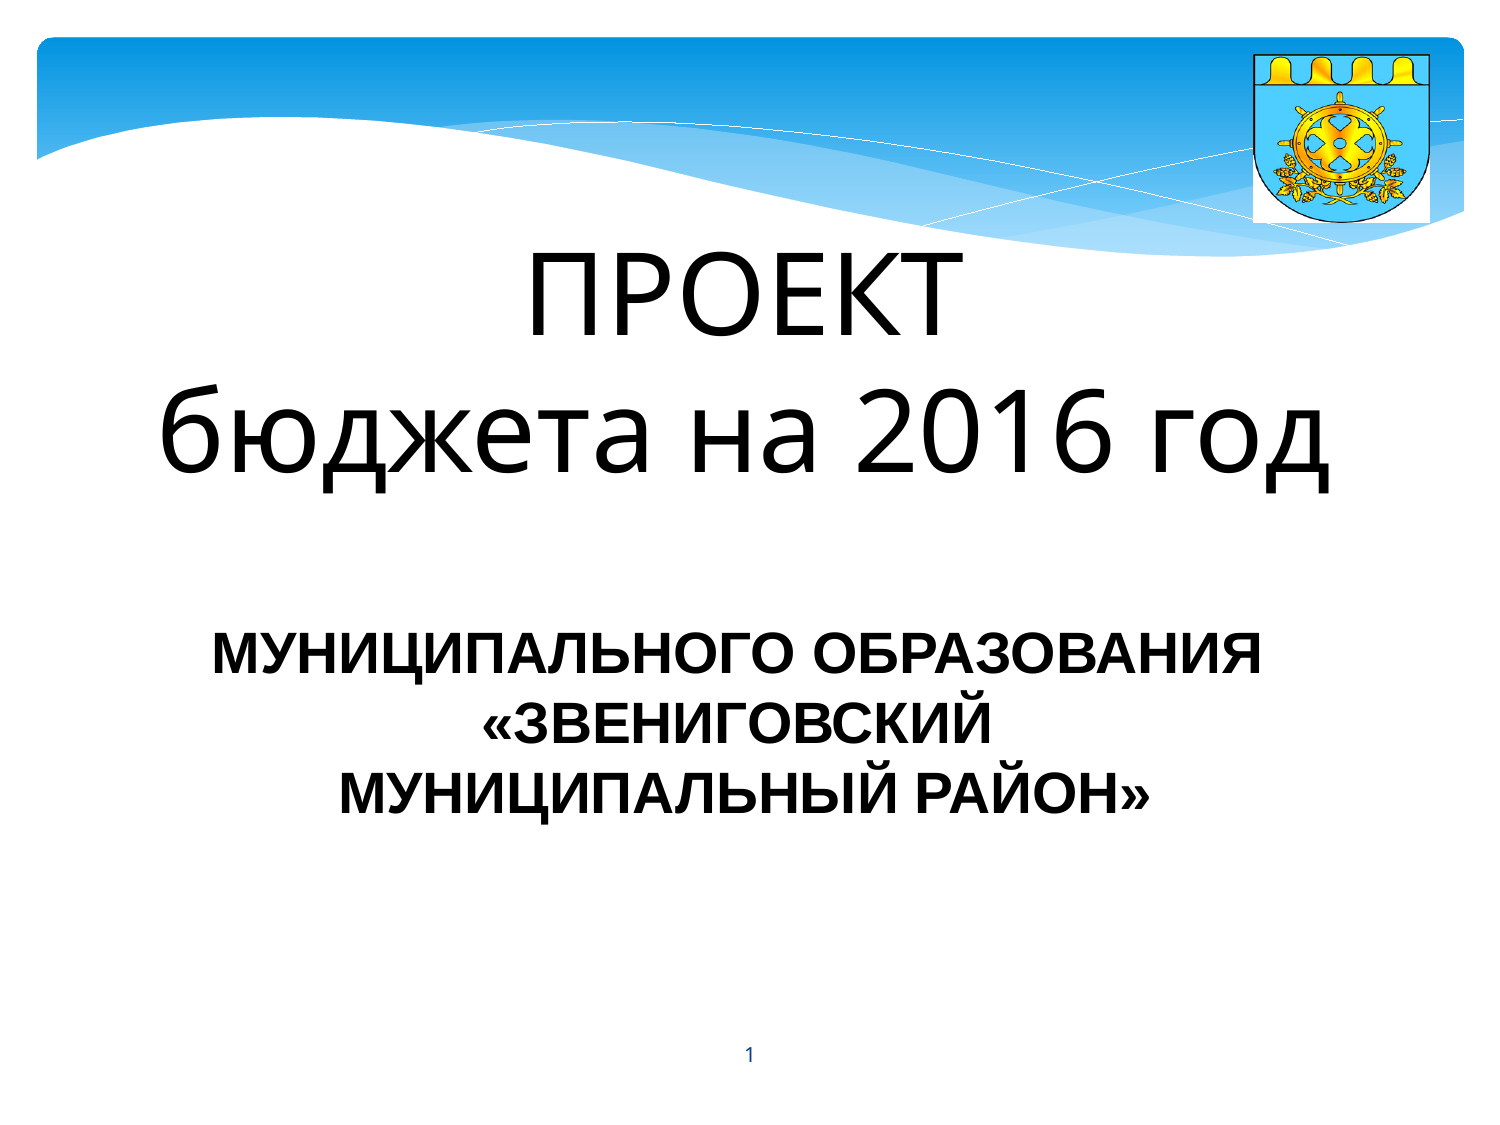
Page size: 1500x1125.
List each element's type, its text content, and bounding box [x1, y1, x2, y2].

slide_number 1 [654, 1025, 846, 1086]
text_box МУНИЦИПАЛЬНОГО ОБРАЗОВАНИЯ «ЗВЕНИГОВСКИЙ МУНИЦИПАЛЬНЫЙ РАЙОН» [90, 503, 1400, 938]
picture [1253, 55, 1430, 223]
title ПРОЕКТ бюджета на 2016 год [135, 196, 1353, 503]
